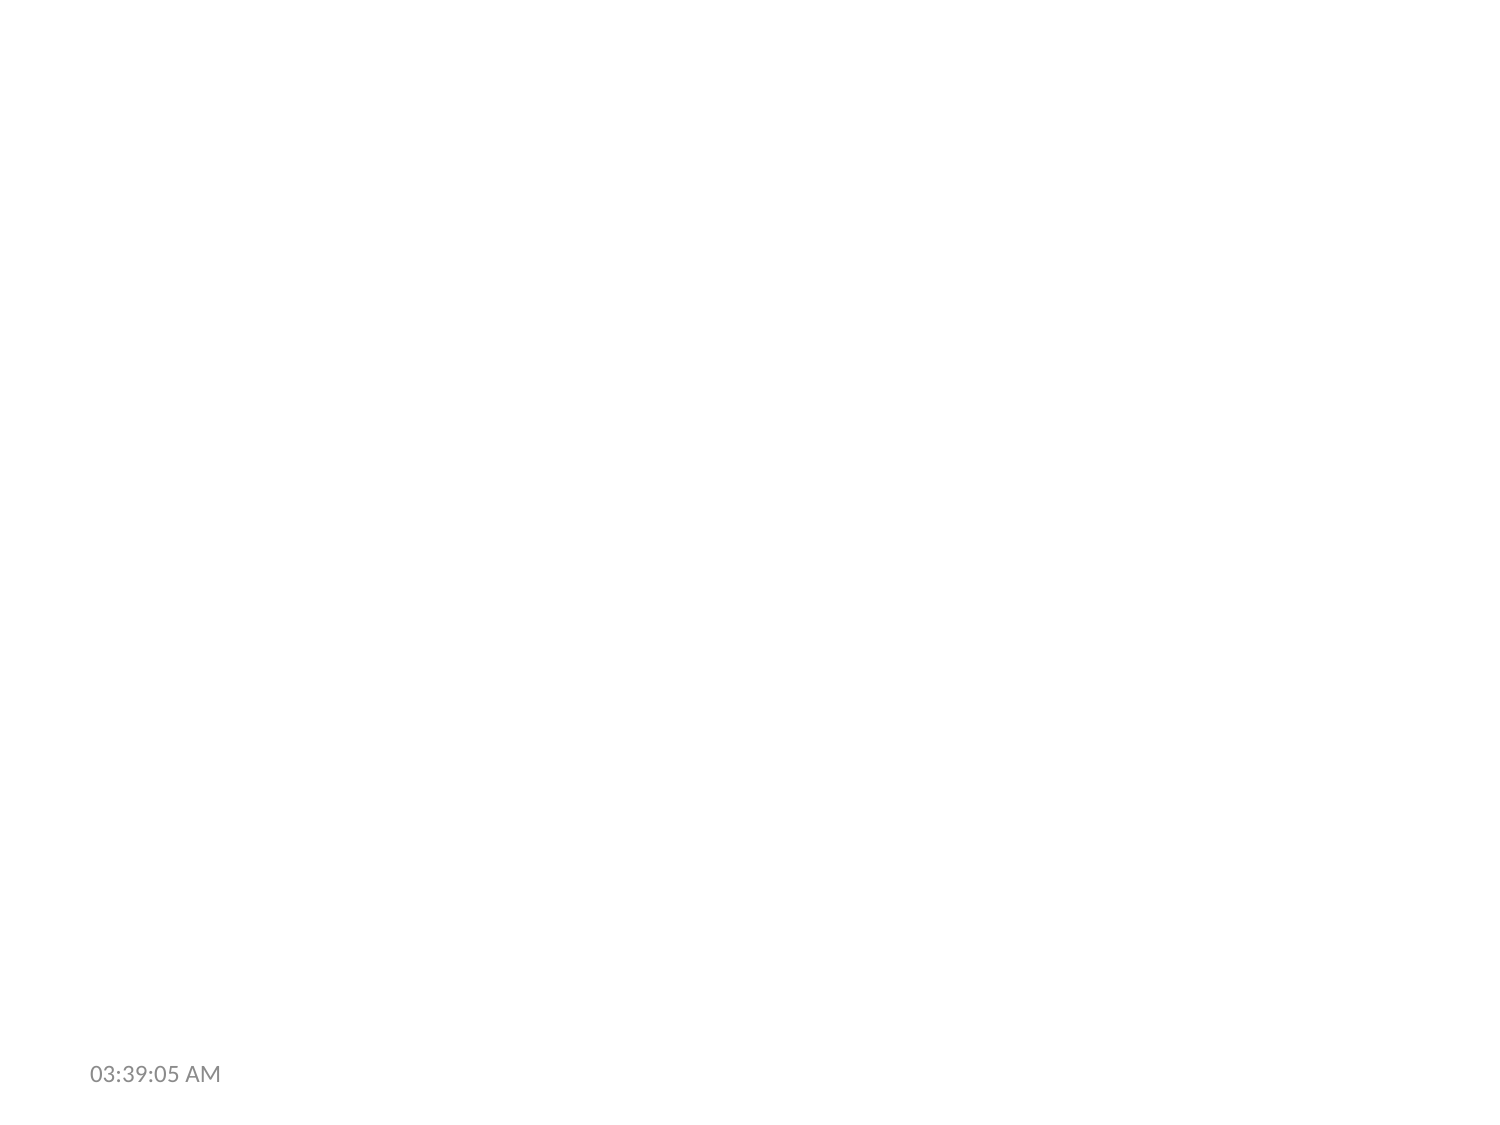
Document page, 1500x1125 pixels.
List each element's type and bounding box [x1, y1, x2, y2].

slide_number [75, 1042, 425, 1103]
